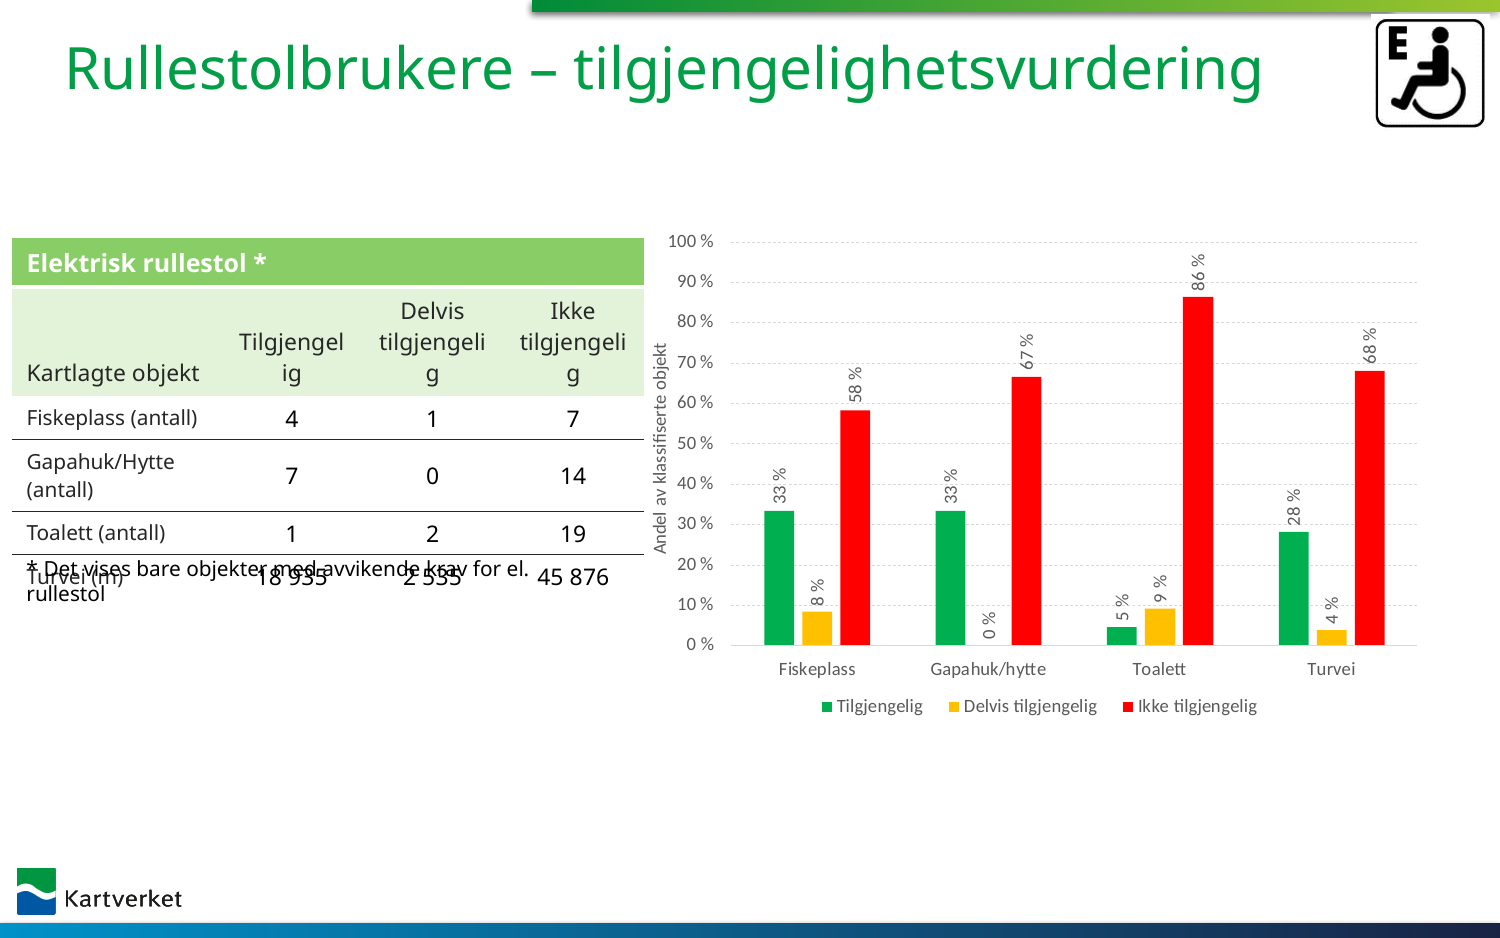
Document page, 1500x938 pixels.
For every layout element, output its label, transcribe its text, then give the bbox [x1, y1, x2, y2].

table_cell 7 [503, 396, 638, 439]
table_cell Ikke tilgjengelig [503, 289, 638, 396]
table_cell Gapahuk/Hytte (antall) [12, 440, 222, 511]
table_cell 4 [222, 396, 362, 439]
picture [643, 218, 1428, 728]
table_cell Tilgjengelig [222, 289, 362, 396]
table_header Elektrisk rullestol * [12, 238, 638, 285]
table_cell 1 [362, 396, 503, 439]
table_cell Fiskeplass (antall) [12, 396, 222, 439]
text_box * Det vises bare objekter med avvikende krav for el. rullestol [11, 548, 597, 613]
table_cell 0 [362, 440, 503, 511]
table_cell 7 [222, 440, 362, 511]
text_box Rullestolbrukere – tilgjengelighetsvurdering [49, 12, 1372, 109]
table_cell 2 [362, 512, 503, 548]
table_cell 1 [222, 512, 362, 548]
table_cell Toalett (antall) [12, 512, 222, 548]
table_cell 45 876 [597, 555, 638, 598]
table_cell 19 [503, 512, 638, 554]
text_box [1371, 13, 1491, 133]
table_cell Kartlagte objekt [12, 289, 222, 396]
table_cell Delvis tilgjengelig [362, 289, 503, 396]
table_cell 14 [503, 440, 638, 511]
